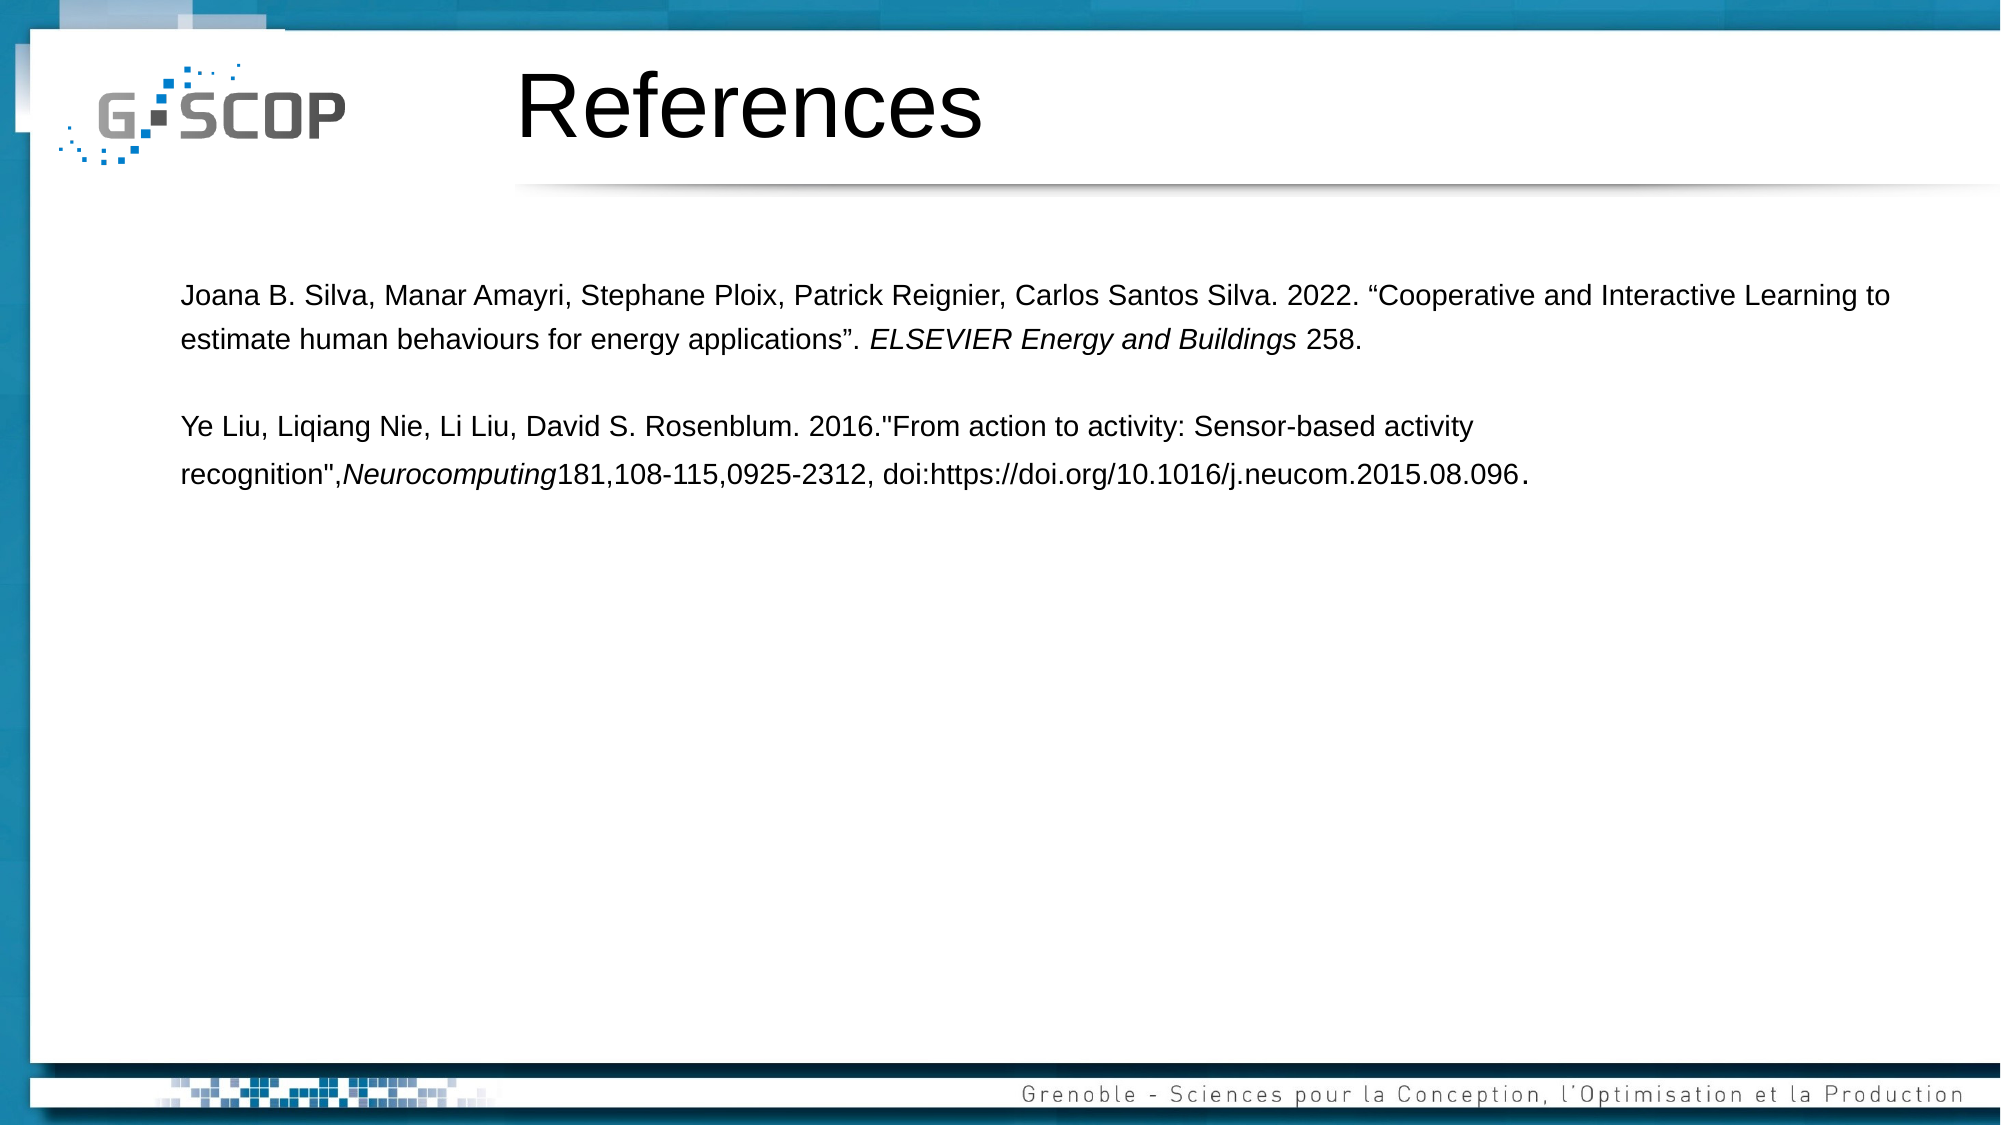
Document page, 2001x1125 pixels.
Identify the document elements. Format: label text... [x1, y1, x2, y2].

text_box Joana B. Silva, Manar Amayri, Stephane Ploix, Patrick Reignier, Carlos Santos Silva. 2022. “Cooperative and Interactive Learning to estimate human behaviours for energy applications”. ELSEVIER Energy and Buildings 258. Ye Liu, Liqiang Nie, Li Liu, David S. Rosenblum. 2016."From action to activity: Sensor-based activity recognition",Neurocomputing181,108-115,0925-2312, doi:https://doi.org/10.1016/j.neucom.2015.08.096. [165, 226, 1940, 697]
picture [0, 0, 2001, 1125]
title References [515, 30, 1953, 185]
